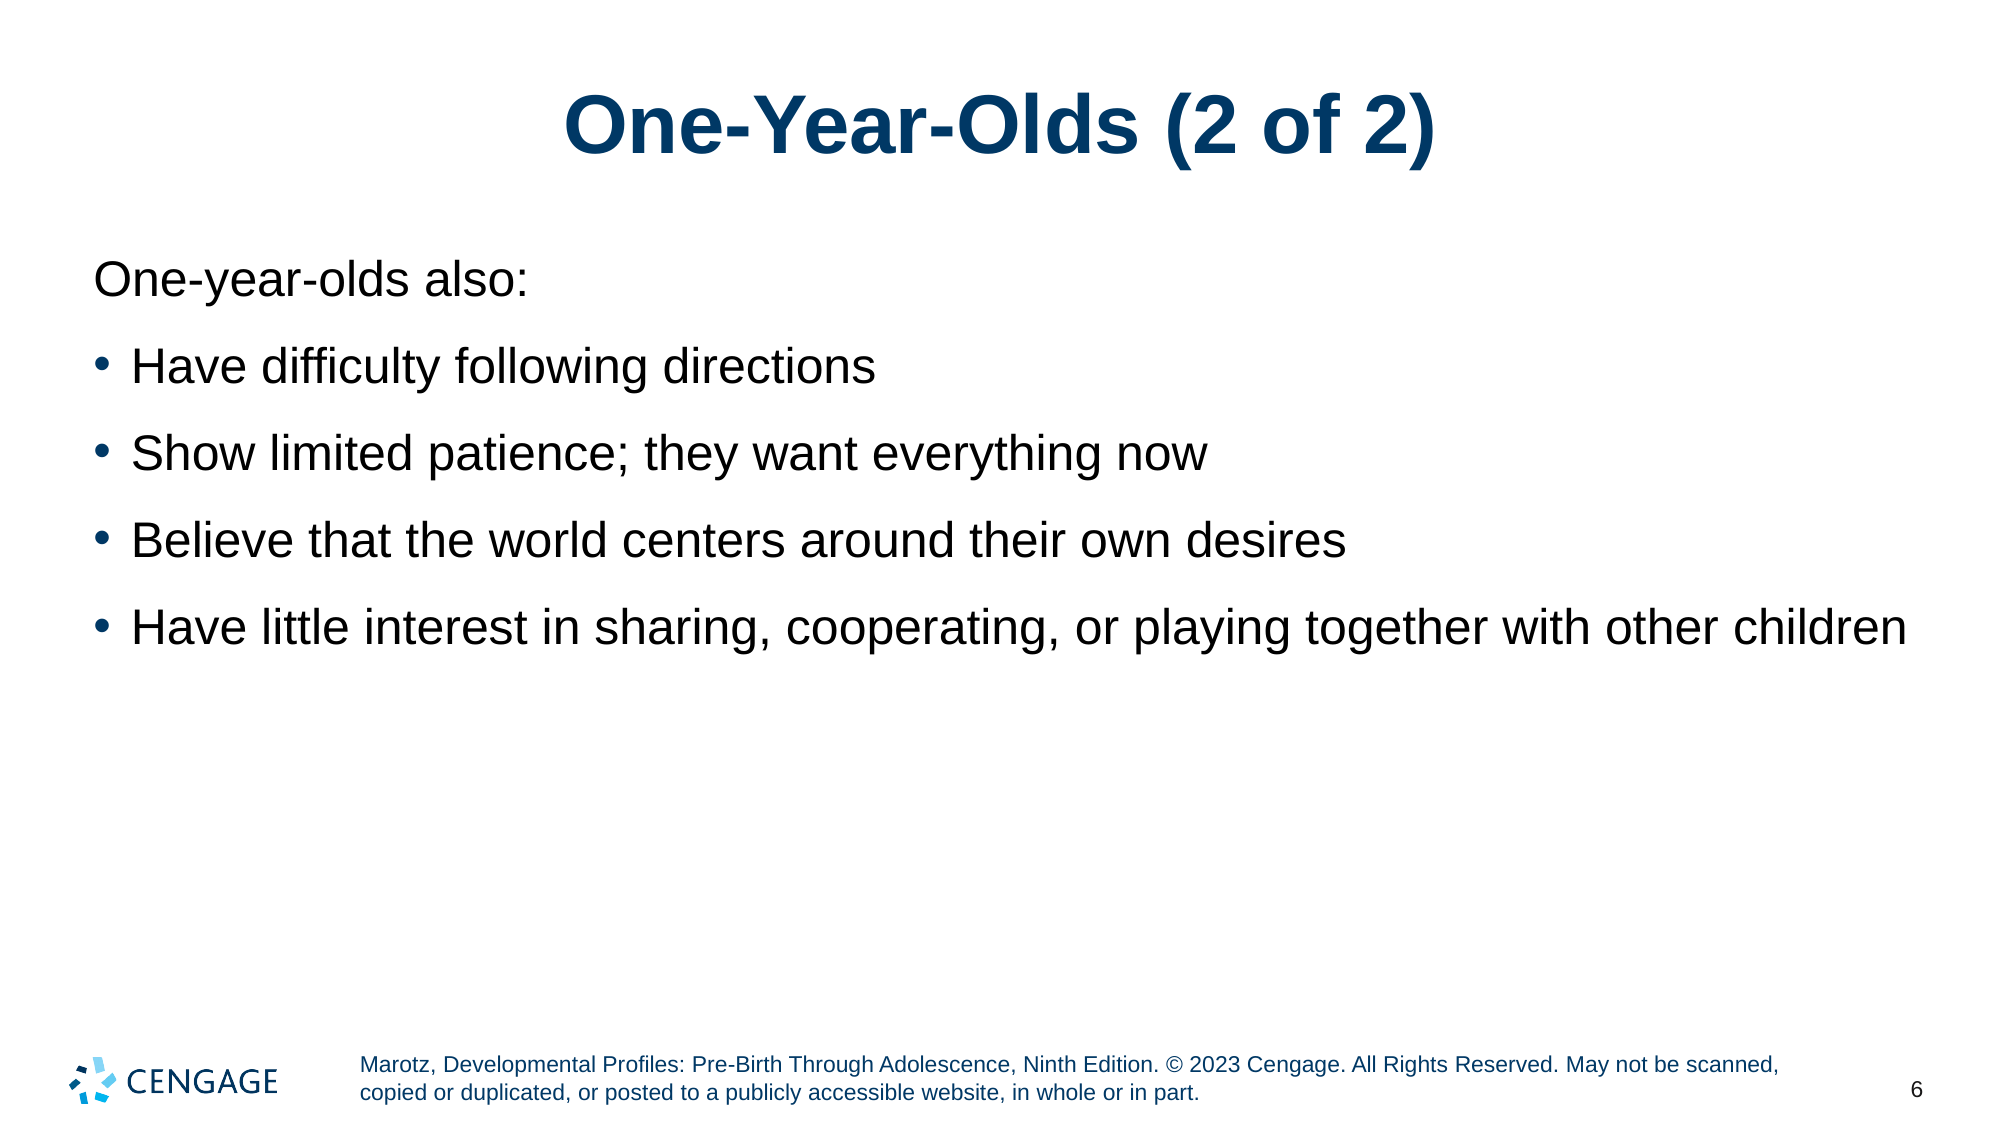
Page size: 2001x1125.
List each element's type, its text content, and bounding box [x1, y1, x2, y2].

title One-Year-Olds (2 of 2) [78, 36, 1923, 217]
list One-year-olds also: Have difficulty following directions Show limited patience; they want everything now Believe that the world centers around their own desires Have little interest in sharing, cooperating, or playing together with other children [78, 239, 1954, 1020]
picture [69, 1057, 277, 1104]
